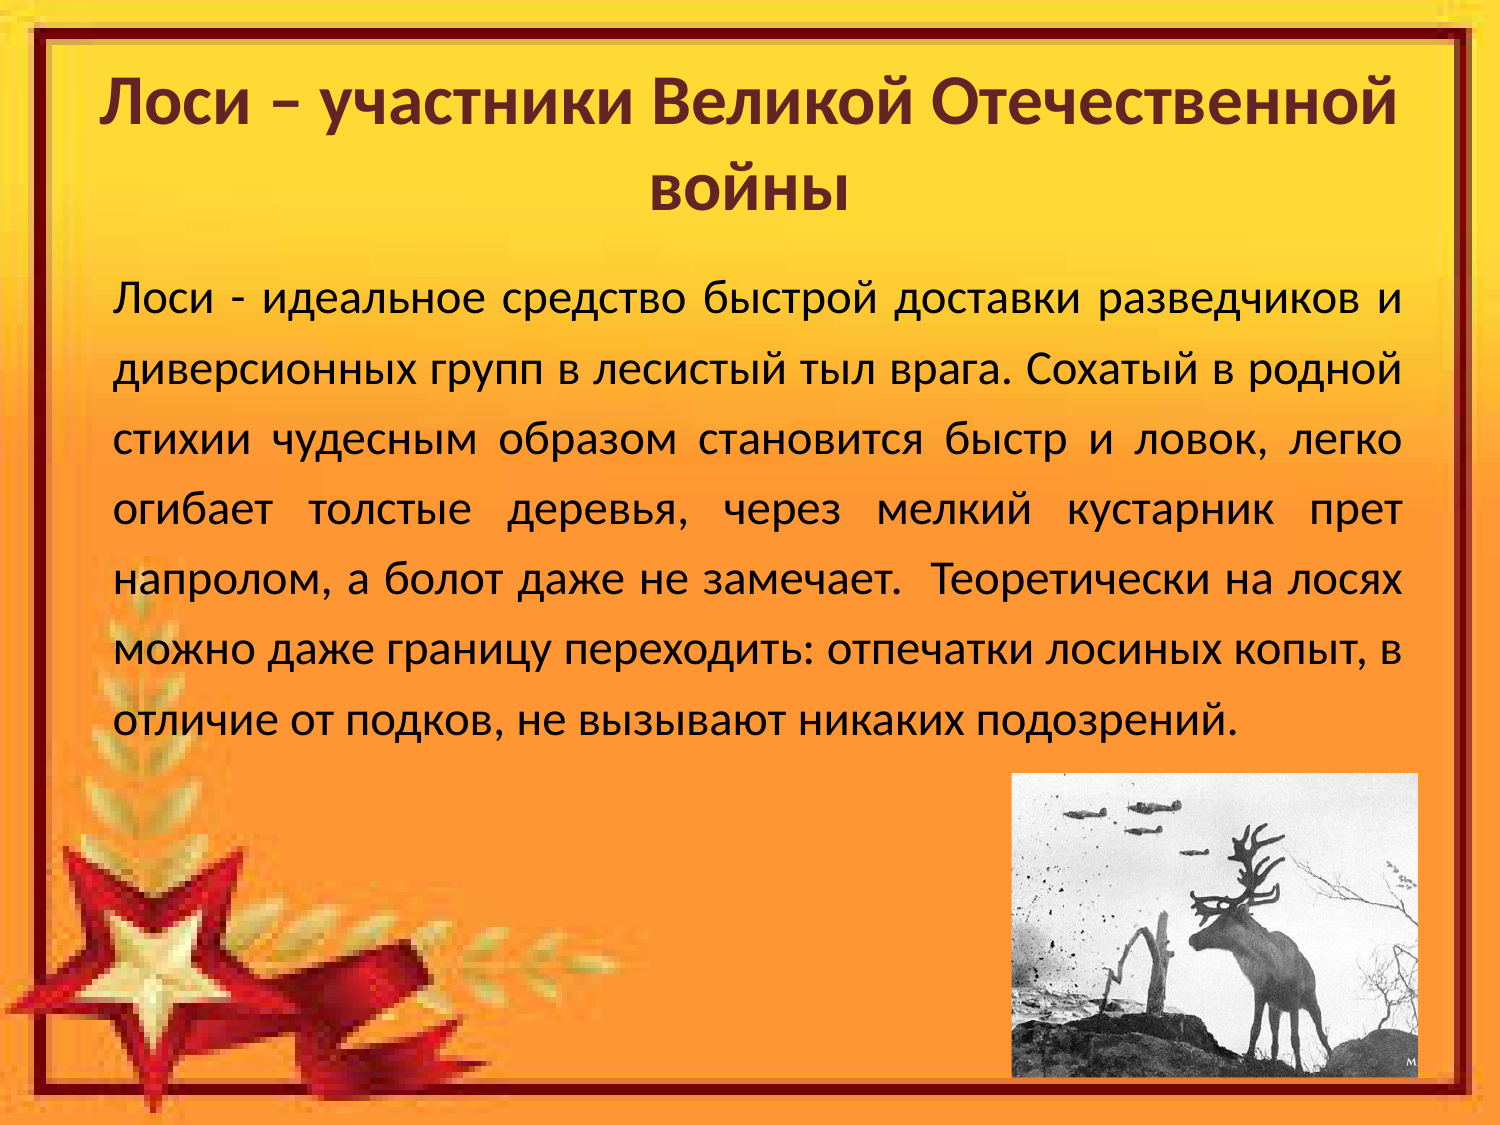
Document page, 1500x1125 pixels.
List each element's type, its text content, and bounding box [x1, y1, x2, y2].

picture [0, 0, 1500, 1125]
title Лоси – участники Великой Отечественной войны [74, 44, 1426, 233]
list Лоси - идеальное средство быстрой доставки разведчиков и диверсионных групп в лесистый тыл врага. Сохатый в родной стихии чудесным образом становится быстр и ловок, легко огибает толстые деревья, через мелкий кустарник прет напролом, а болот даже не замечает. Теоретически на лосях можно даже границу переходить: отпечатки лосиных копыт, в отличие от подков, не вызывают никаких подозрений. [46, 245, 1419, 798]
